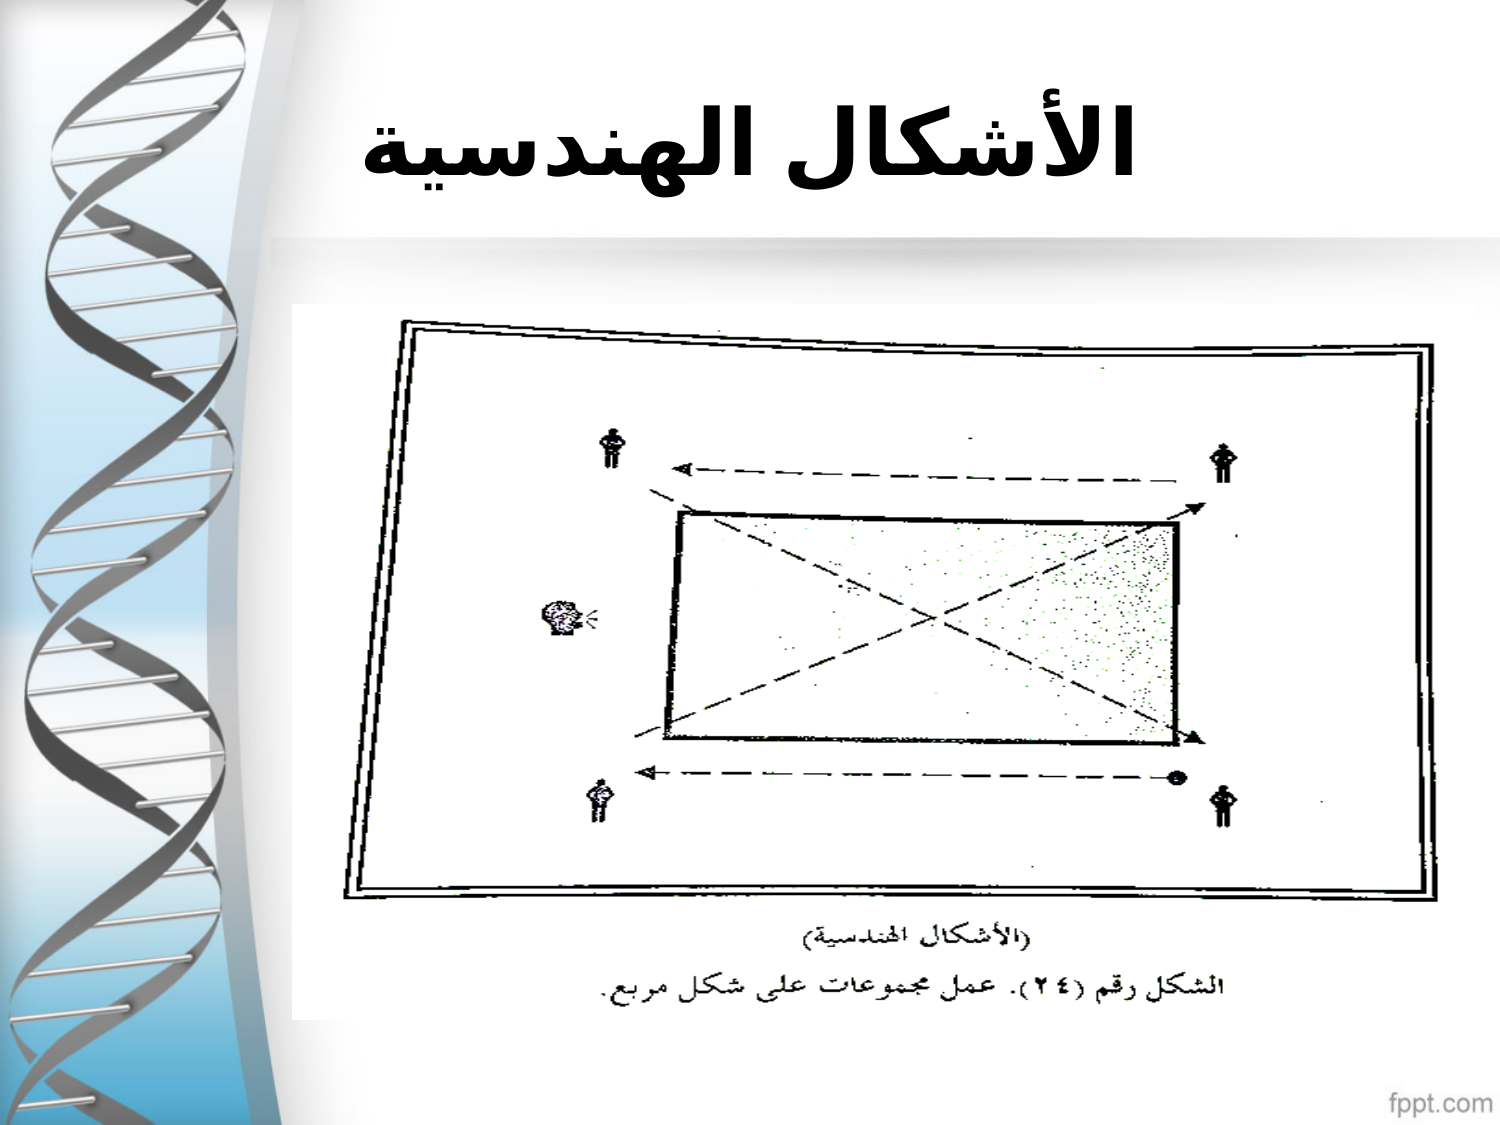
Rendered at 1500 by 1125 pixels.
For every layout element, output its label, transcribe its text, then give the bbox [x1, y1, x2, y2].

title الأشكال الهندسية [75, 45, 1425, 233]
picture [292, 304, 1477, 1020]
